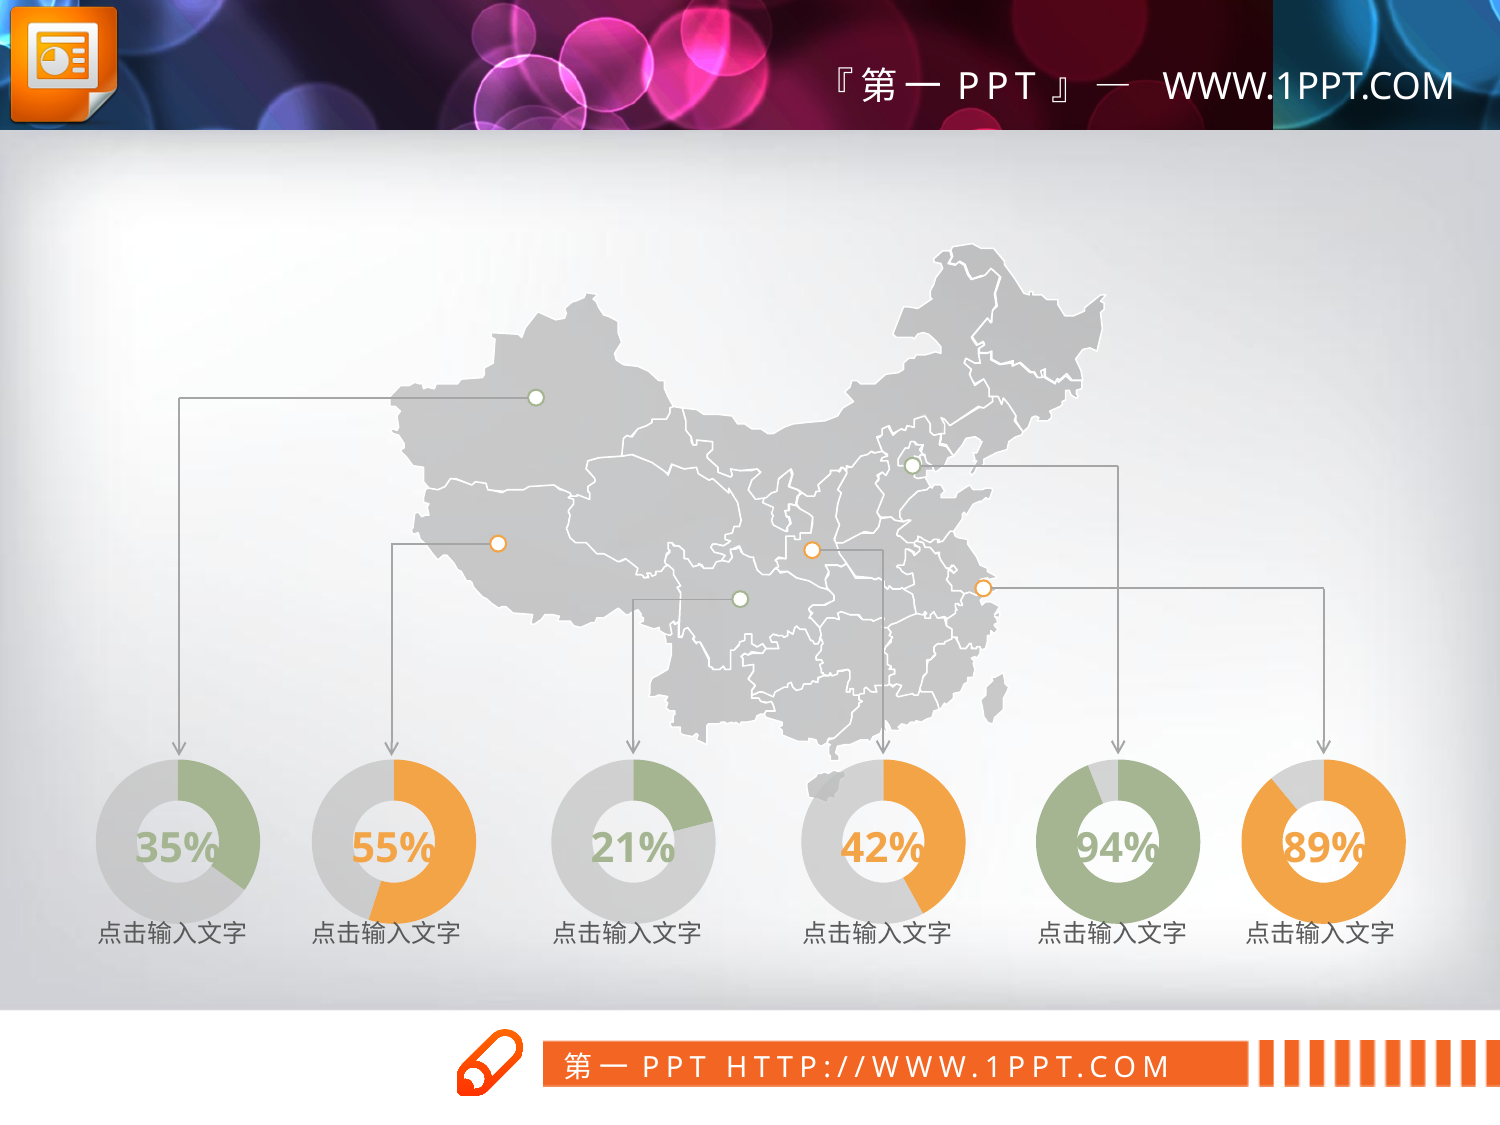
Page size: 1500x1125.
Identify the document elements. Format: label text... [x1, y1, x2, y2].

text_box 点击输入文字 [537, 910, 718, 955]
text_box 点击输入文字 [82, 910, 263, 955]
chart [1233, 755, 1414, 928]
chart [304, 755, 484, 928]
picture [0, 0, 1500, 1012]
text_box 点击输入文字 [1022, 910, 1203, 955]
chart [543, 755, 724, 928]
chart [1028, 755, 1208, 928]
picture [543, 1040, 1500, 1087]
text_box 点击输入文字 [787, 910, 968, 955]
text_box 点击输入文字 [1230, 933, 1411, 955]
text_box 点击输入文字 [296, 910, 476, 955]
chart [793, 755, 974, 928]
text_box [389, 243, 1107, 803]
chart [88, 755, 268, 928]
